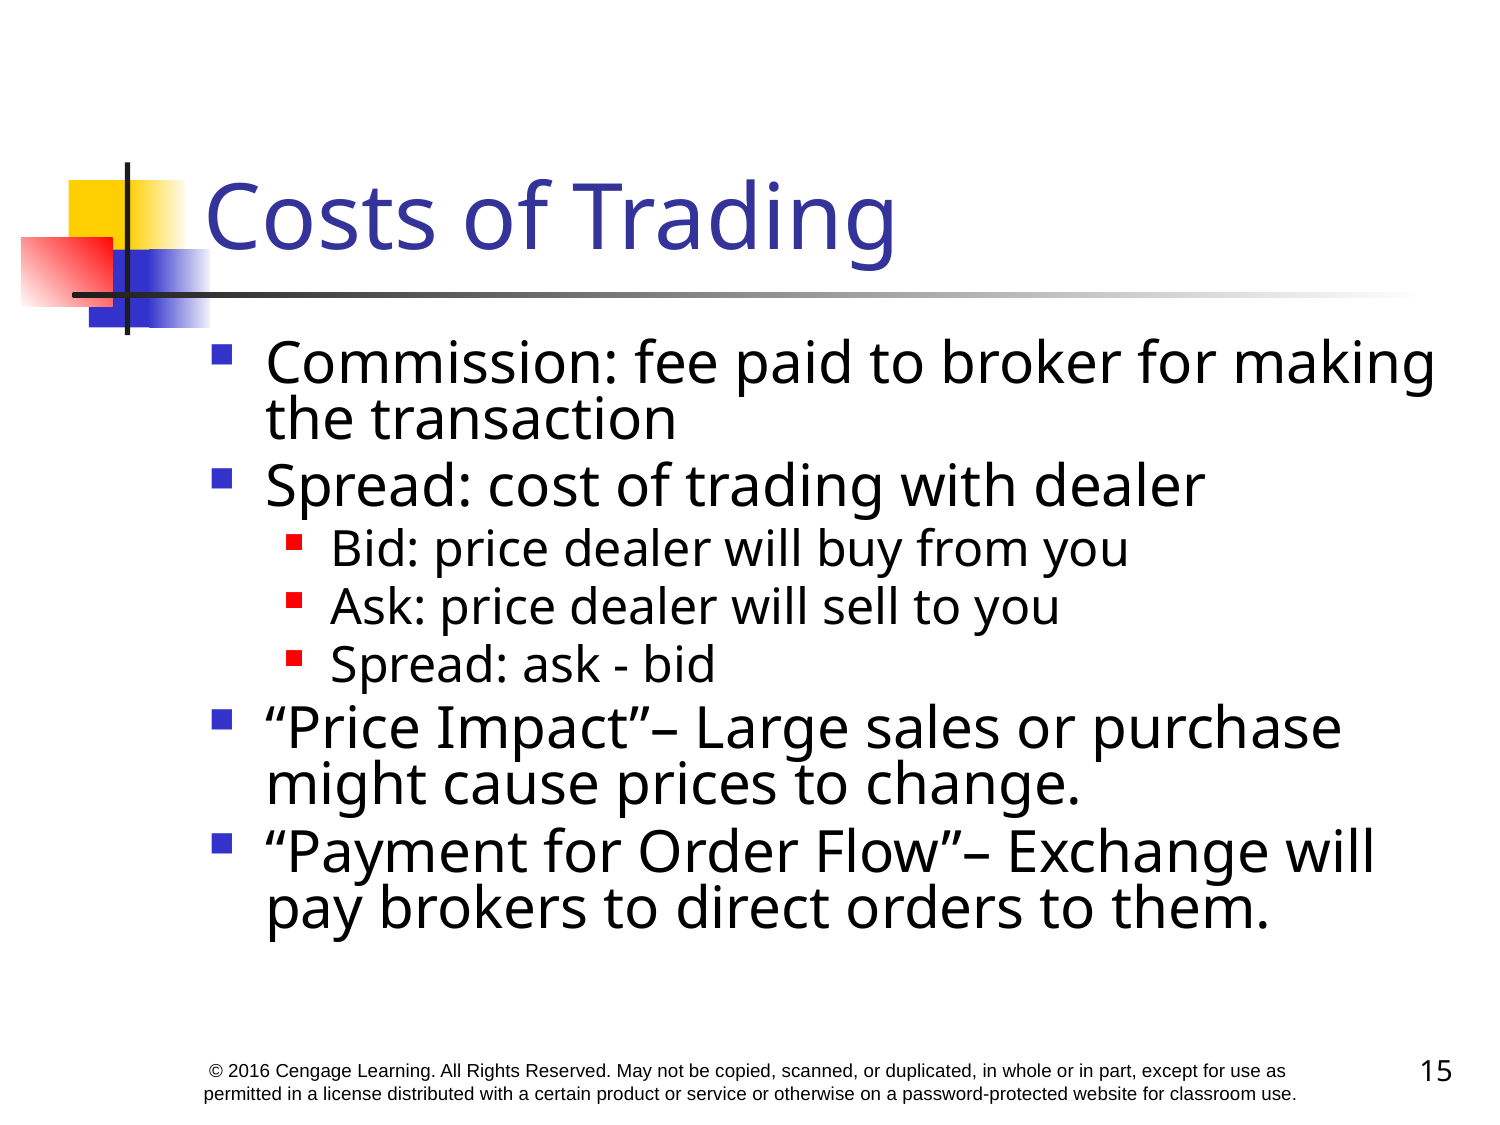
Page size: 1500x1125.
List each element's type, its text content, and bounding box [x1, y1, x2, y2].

slide_number 15 [1154, 1023, 1468, 1100]
list Commission: fee paid to broker for making the transaction Spread: cost of trading with dealer Bid: price dealer will buy from you Ask: price dealer will sell to you Spread: ask - bid “Price Impact”– Large sales or purchase might cause prices to change. “Payment for Order Flow”– Exchange will pay brokers to direct orders to them. [193, 330, 1470, 1007]
title Costs of Trading [188, 34, 1468, 276]
